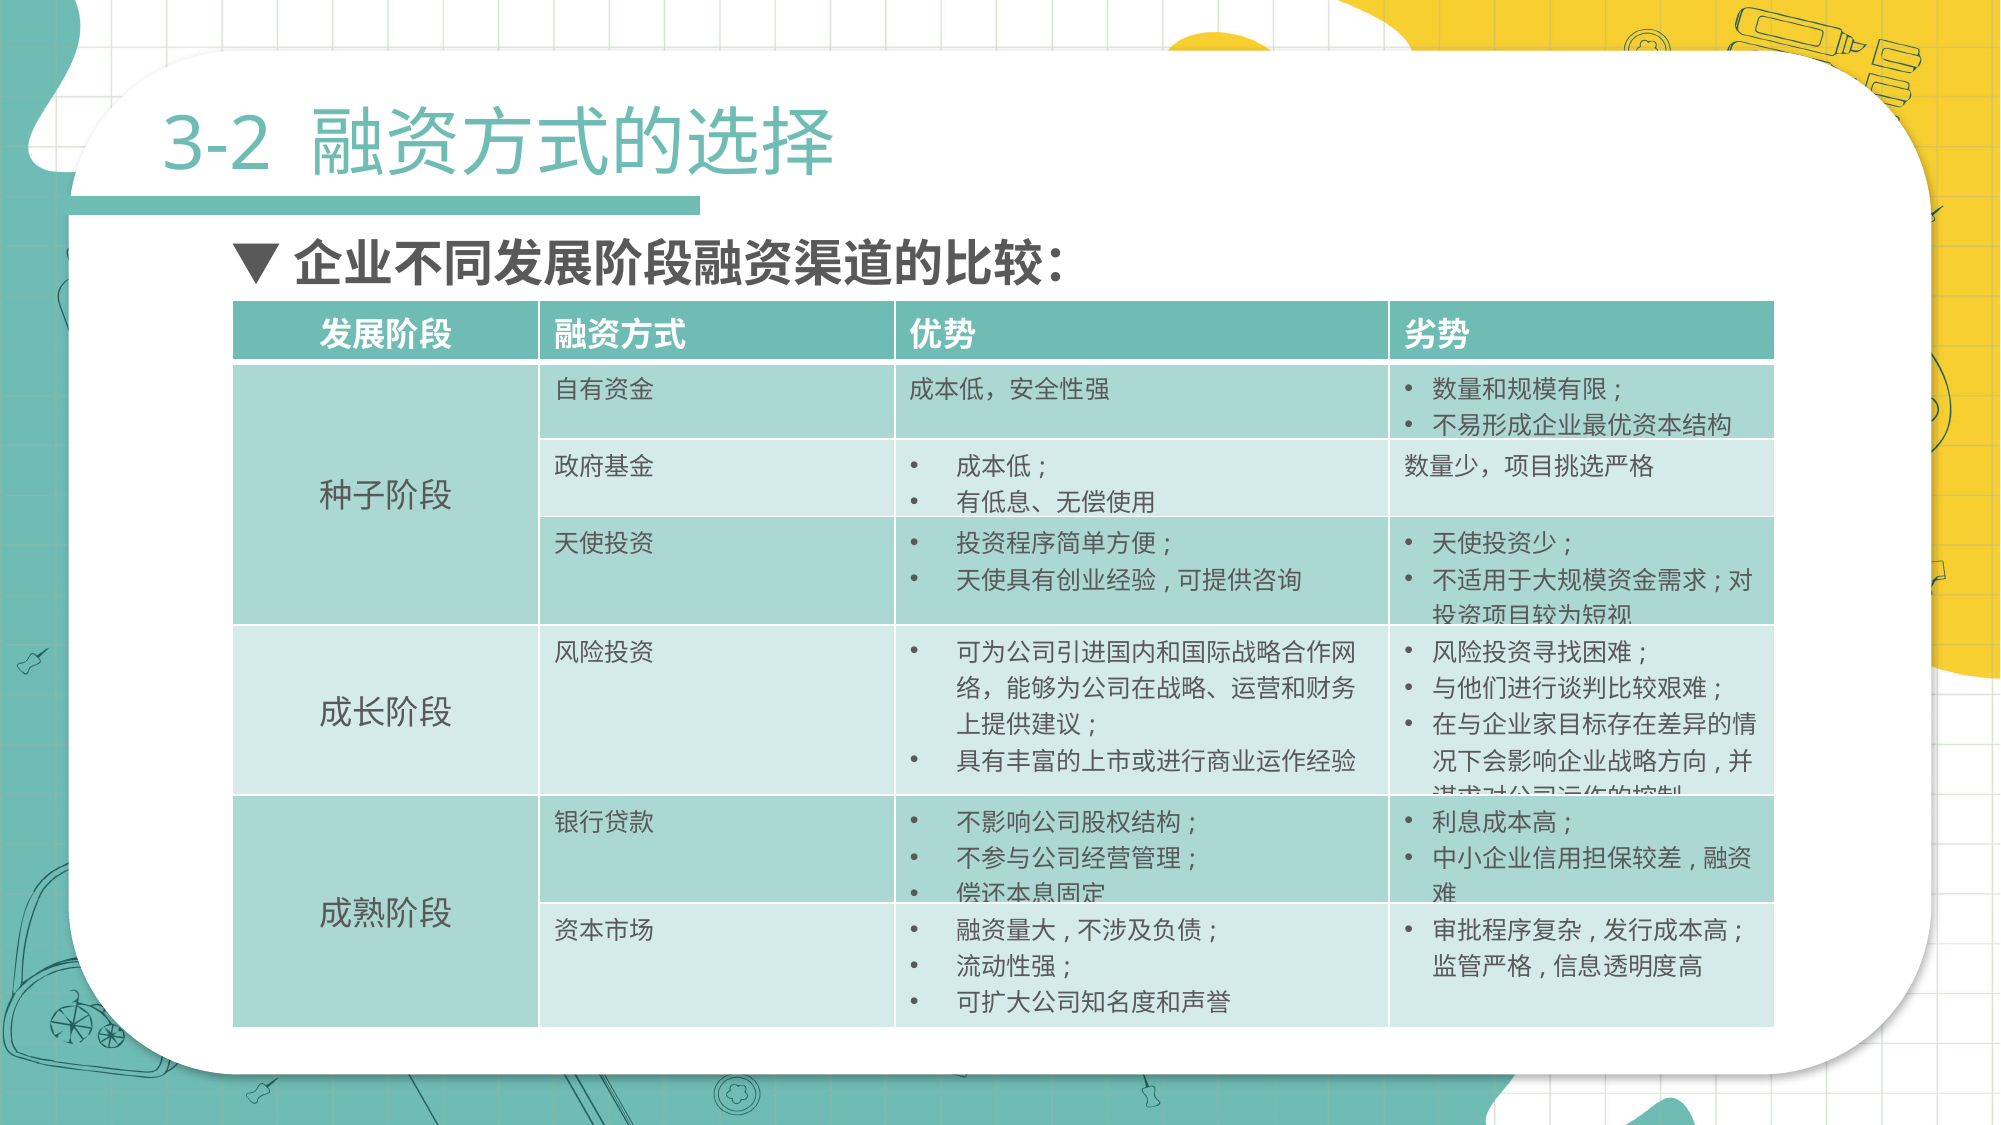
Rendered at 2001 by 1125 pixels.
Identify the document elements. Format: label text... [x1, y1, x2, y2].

text_box ▼企业不同发展阶段融资渠道的比较： [216, 224, 1310, 299]
table_header 发展阶段 [233, 301, 538, 359]
table_cell 自有资金 [540, 365, 894, 438]
table_cell 不影响公司股权结构; 不参与公司经营管理; 偿还本息固定 [896, 796, 1388, 902]
text_box [67, 49, 1933, 1076]
table_cell 风险投资寻找困难; 与他们进行谈判比较艰难; 在与企业家目标存在差异的情况下会影响企业战略方向,并谋求对公司运作的控制 [1390, 626, 1774, 794]
table_cell 种子阶段 [233, 365, 538, 624]
table_header 融资方式 [540, 301, 894, 359]
table_cell 天使投资少; 不适用于大规模资金需求;对投资项目较为短视 [1390, 517, 1774, 624]
table_cell 融资量大,不涉及负债; 流动性强; 可扩大公司知名度和声誉 [896, 904, 1388, 1027]
text_box 3-2 融资方式的选择 [148, 87, 880, 192]
table_cell 数量和规模有限; 不易形成企业最优资本结构 [1390, 365, 1774, 438]
table_header 劣势 [1390, 301, 1774, 359]
table_cell 成长阶段 [233, 626, 538, 794]
table_cell 数量少，项目挑选严格 [1390, 440, 1774, 516]
table_cell 成本低，安全性强 [896, 365, 1388, 438]
table_cell 成熟阶段 [233, 796, 538, 1027]
text_box [62, 196, 700, 215]
table_cell 审批程序复杂,发行成本高;监管严格,信息透明度高 [1390, 904, 1774, 1027]
table_cell 天使投资 [540, 517, 894, 624]
table_cell 资本市场 [540, 904, 894, 1027]
table_header 优势 [896, 301, 1388, 359]
table_cell 可为公司引进国内和国际战略合作网络，能够为公司在战略、运营和财务上提供建议; 具有丰富的上市或进行商业运作经验 [896, 626, 1388, 794]
table_cell 利息成本高; 中小企业信用担保较差,融资难 [1390, 796, 1774, 902]
table_cell 银行贷款 [540, 796, 894, 902]
table_cell 风险投资 [540, 626, 894, 794]
table_cell 成本低; 有低息、无偿使用 [896, 440, 1388, 516]
picture [0, 0, 2001, 1125]
table_cell 政府基金 [540, 440, 894, 516]
table_cell 投资程序简单方便; 天使具有创业经验,可提供咨询 [896, 517, 1388, 624]
